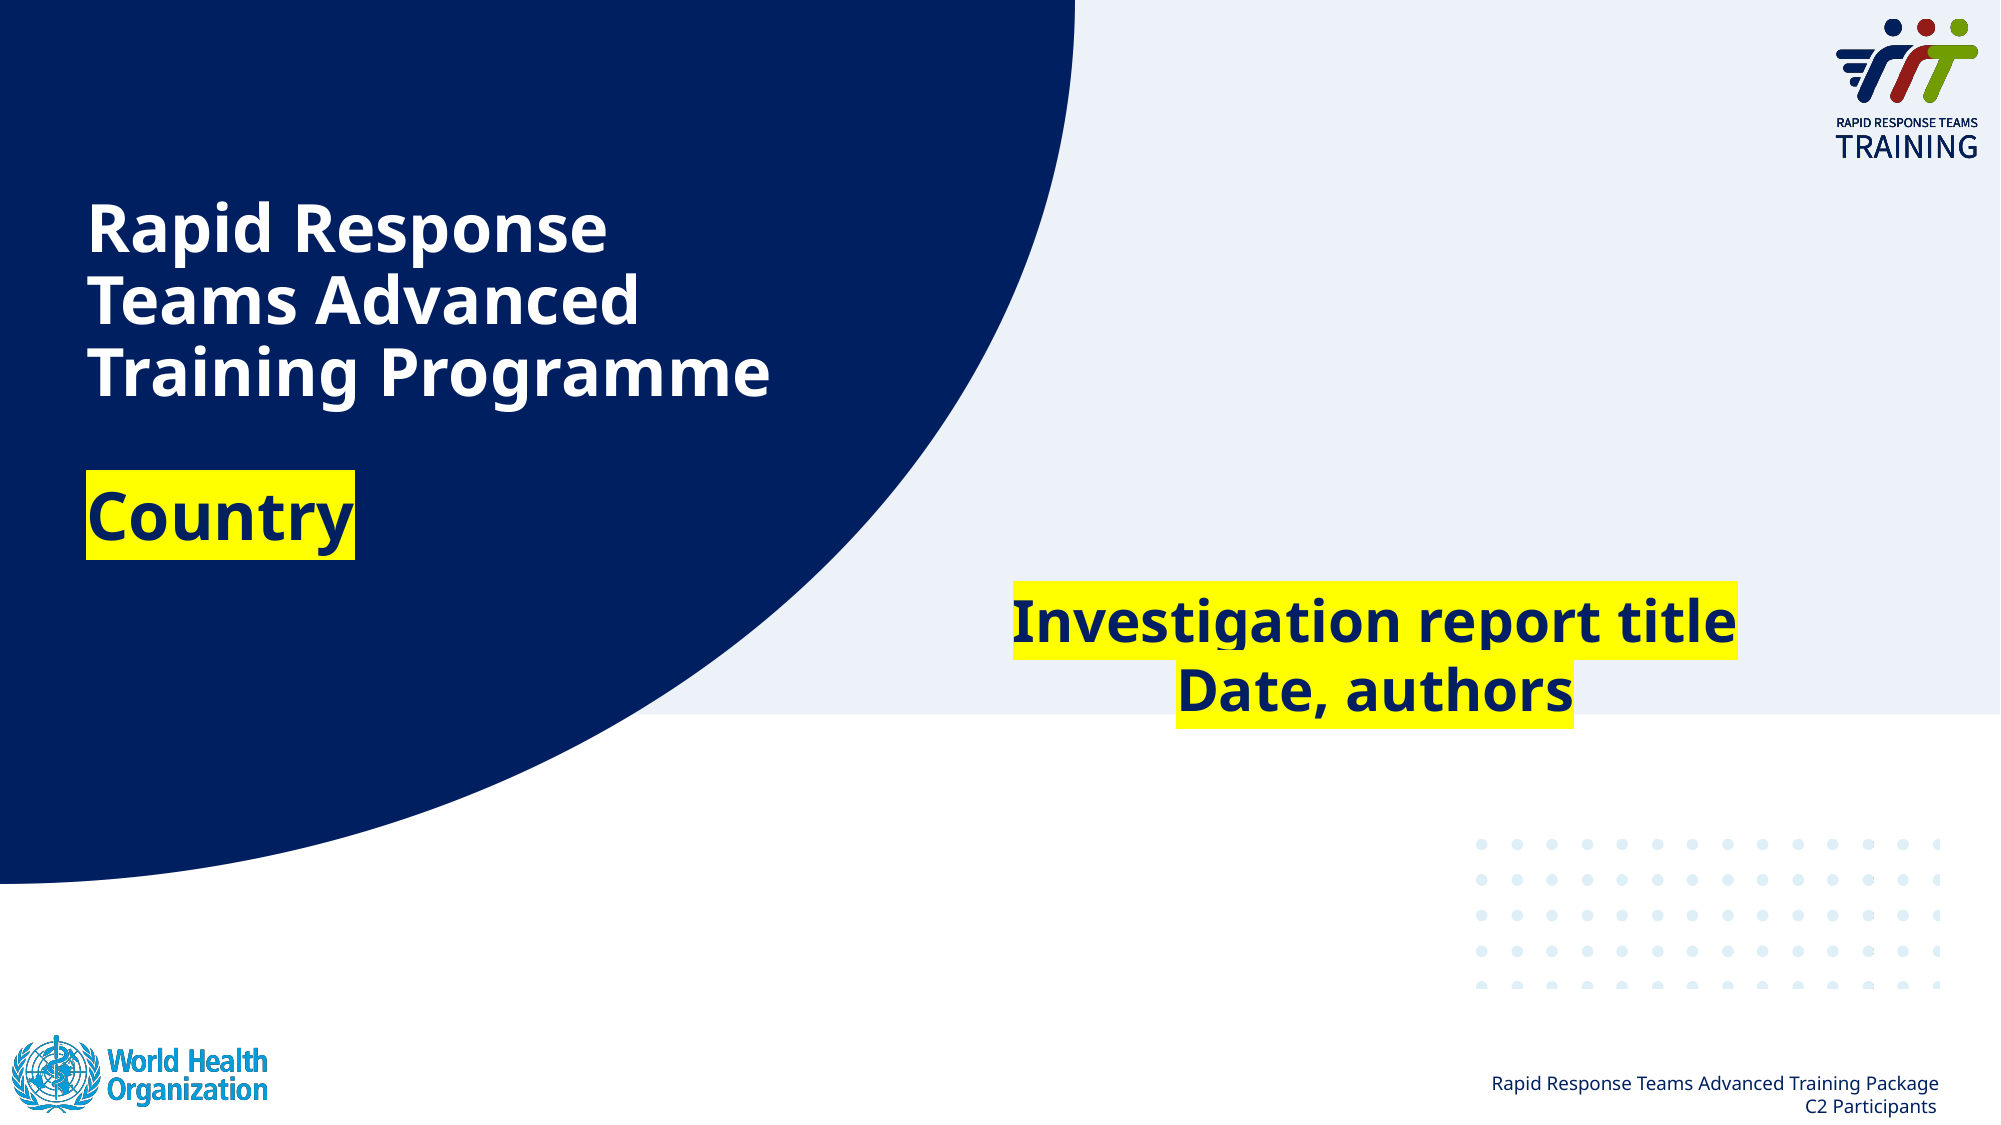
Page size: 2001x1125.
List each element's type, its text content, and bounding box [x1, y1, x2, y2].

picture [22, 1062, 26, 1077]
picture [34, 1054, 43, 1078]
list Investigation report title Date, authors [934, 584, 1817, 760]
picture [12, 1083, 48, 1113]
title Rapid Response Teams Advanced Training Programme Country [78, 176, 816, 574]
picture [40, 1062, 47, 1070]
picture [59, 1035, 267, 1113]
picture [1835, 19, 1978, 167]
picture [50, 1108, 62, 1113]
picture [71, 1053, 90, 1091]
picture [46, 1056, 54, 1062]
picture [12, 1035, 54, 1068]
picture [1476, 839, 1940, 989]
picture [30, 1083, 37, 1091]
picture [24, 1054, 36, 1087]
picture [0, 0, 1075, 884]
picture [36, 1088, 78, 1105]
